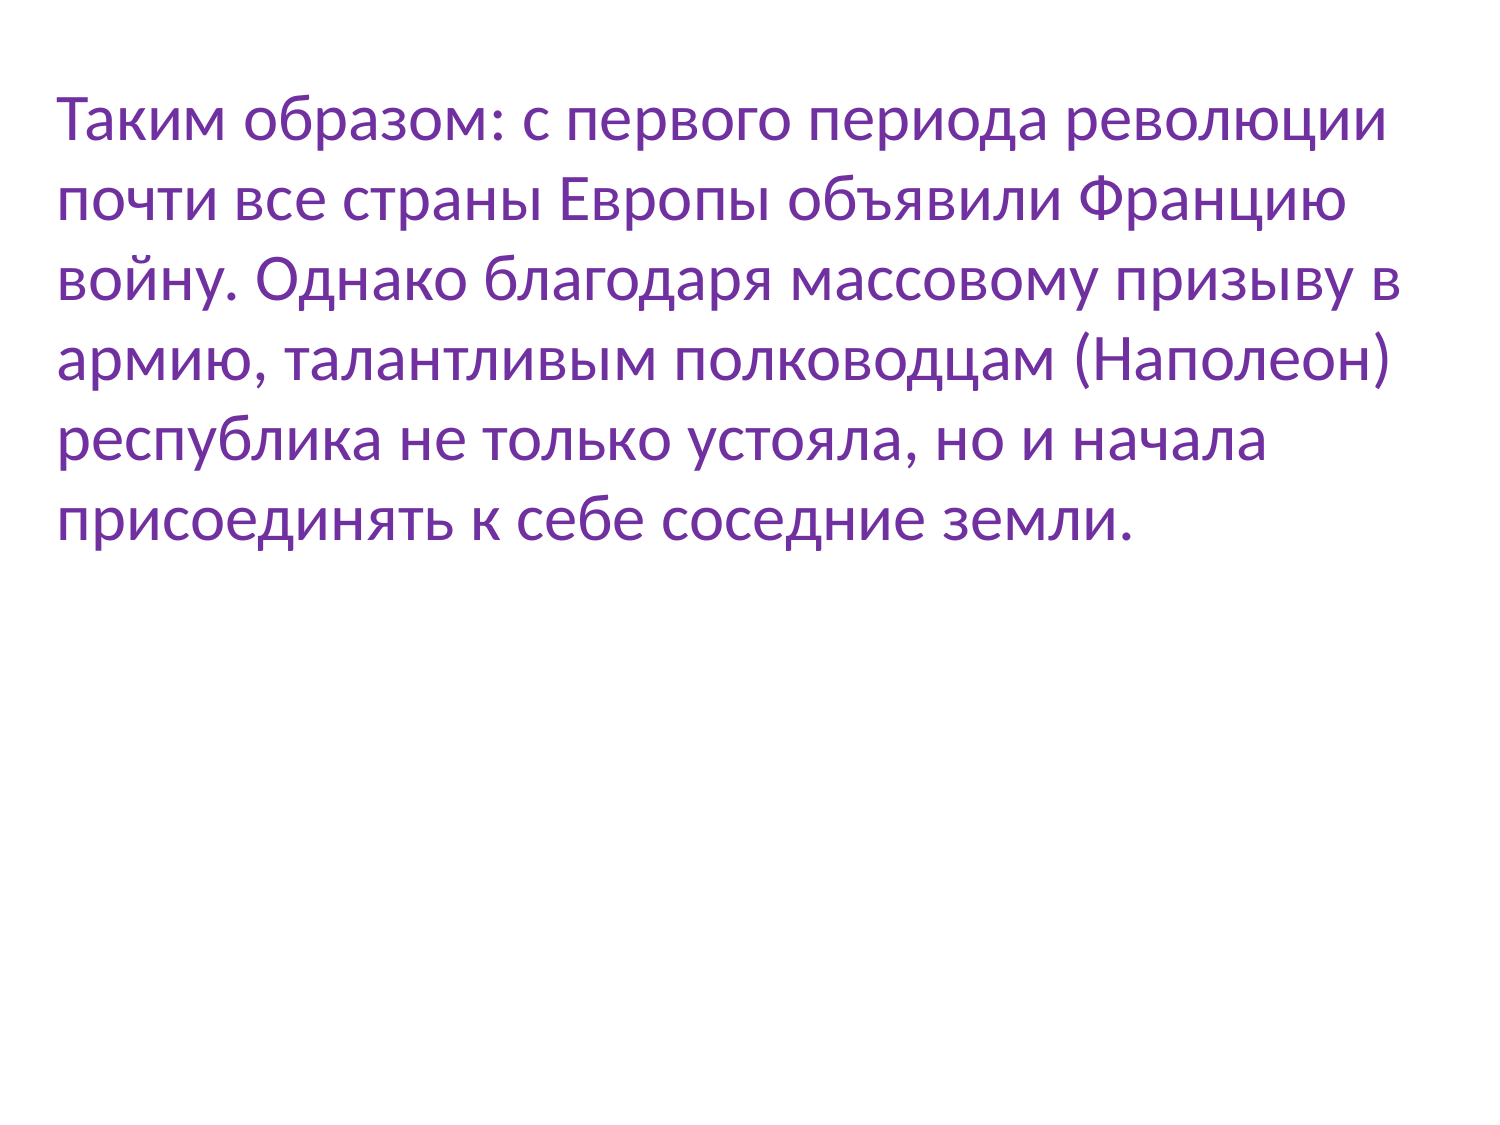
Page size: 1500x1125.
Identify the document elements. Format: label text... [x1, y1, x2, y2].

list Таким образом: с первого периода революции почти все страны Европы объявили Францию войну. Однако благодаря массовому призыву в армию, талантливым полководцам (Наполеон) республика не только устояла, но и начала присоединять к себе соседние земли. [41, 66, 1425, 1071]
